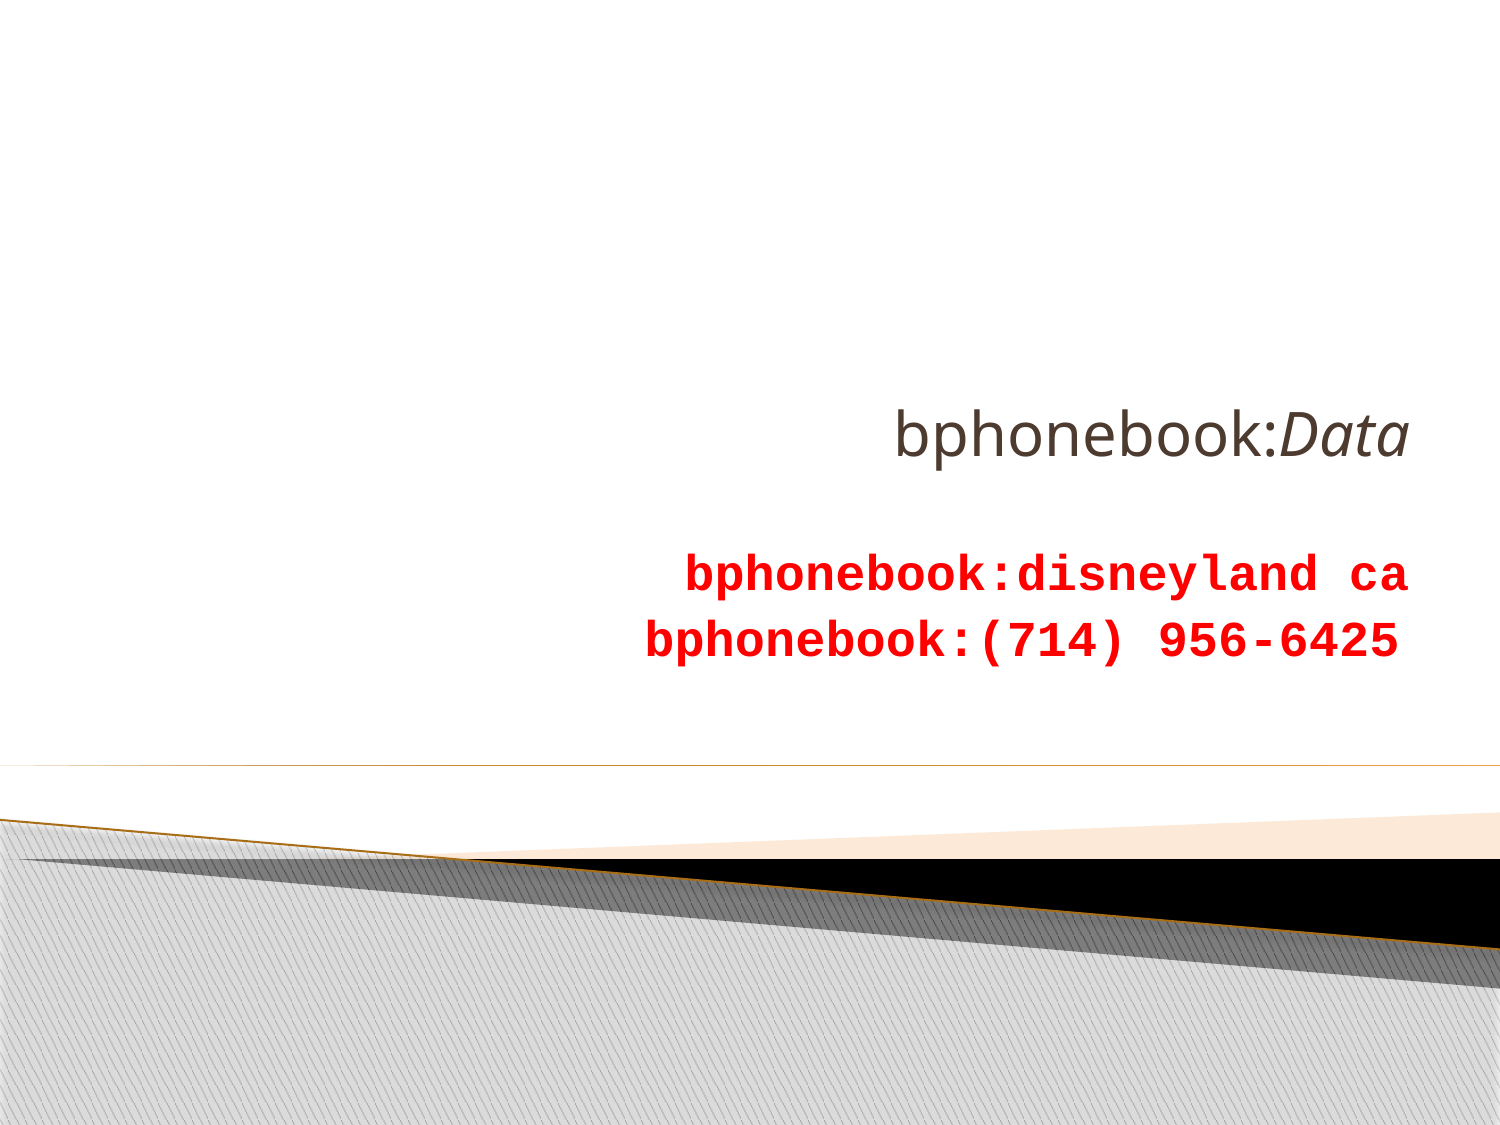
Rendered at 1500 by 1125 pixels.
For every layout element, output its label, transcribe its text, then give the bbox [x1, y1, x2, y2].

subtitle bphonebook:Data bphonebook:disneyland ca bphonebook:(714) 956-6425 [75, 387, 1425, 675]
picture [5, 859, 1500, 989]
